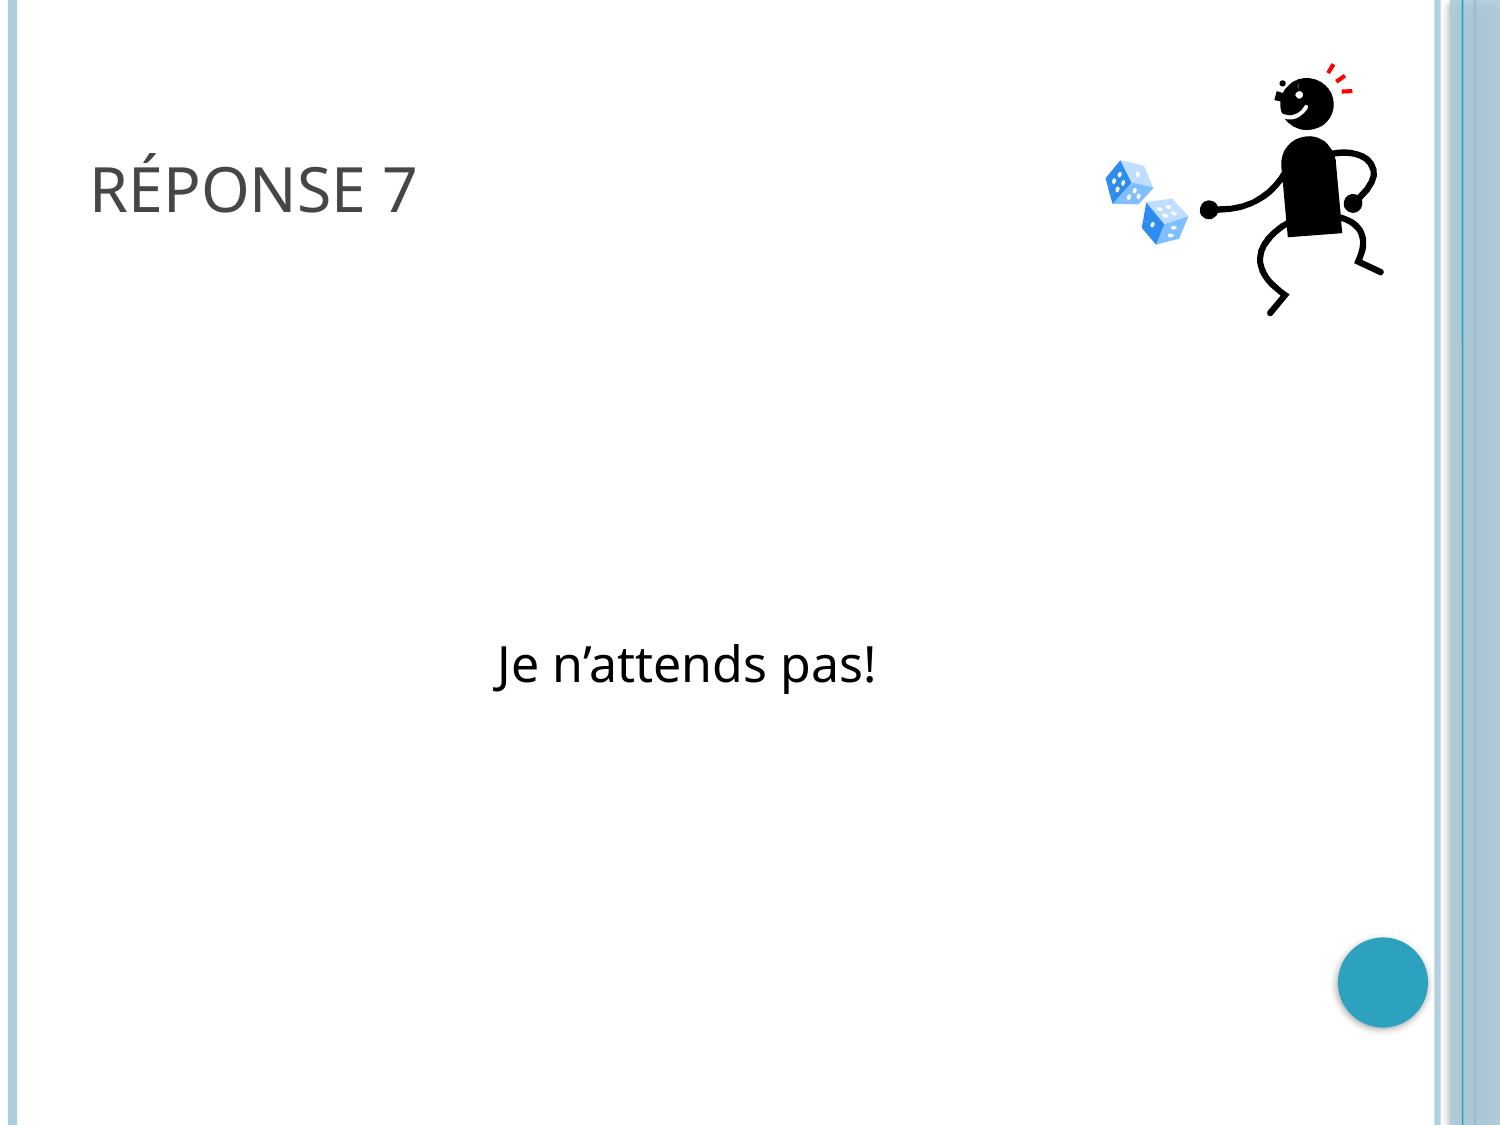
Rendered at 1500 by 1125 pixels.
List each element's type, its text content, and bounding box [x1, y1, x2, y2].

list Je n’attends pas! [74, 262, 1301, 1063]
title Réponse 7 [75, 45, 1116, 233]
picture [1118, 45, 1413, 305]
